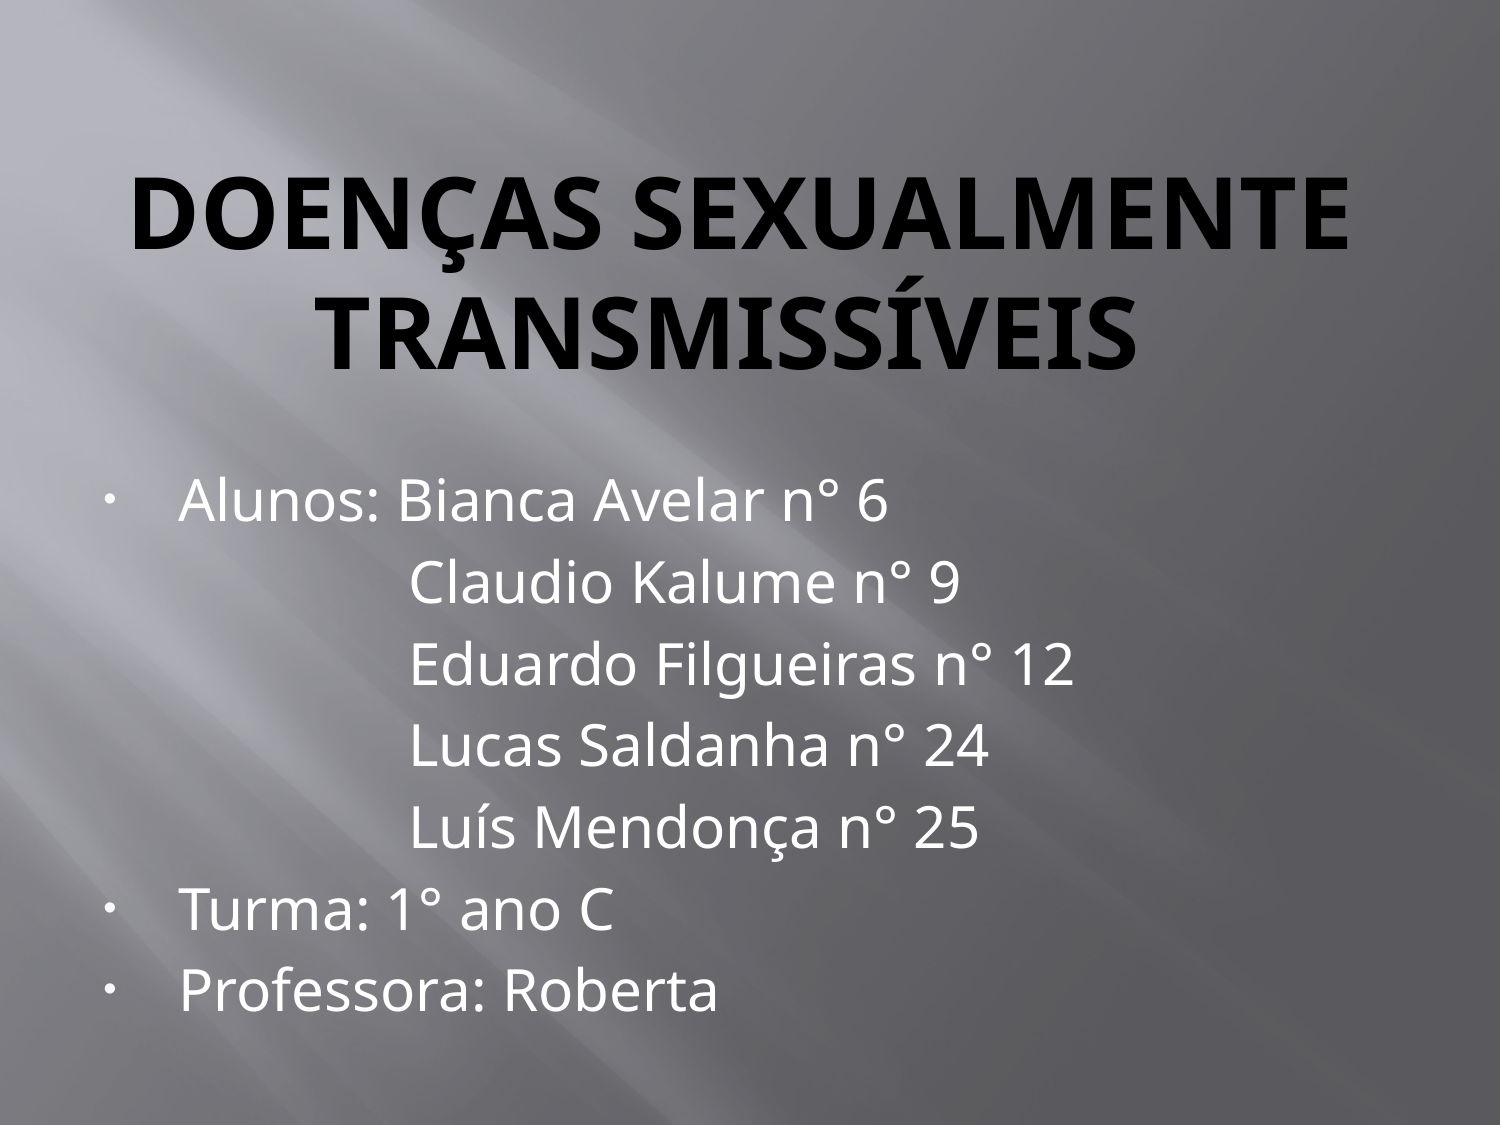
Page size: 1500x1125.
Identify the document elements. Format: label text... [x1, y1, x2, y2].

title Doenças sexualmente transmissíveis [64, 90, 1415, 390]
subtitle Alunos: Bianca Avelar n° 6 Claudio Kalume n° 9 Eduardo Filgueiras n° 12 Lucas Saldanha n° 24 Luís Mendonça n° 25 Turma: 1° ano C Professora: Roberta [88, 456, 1436, 1071]
